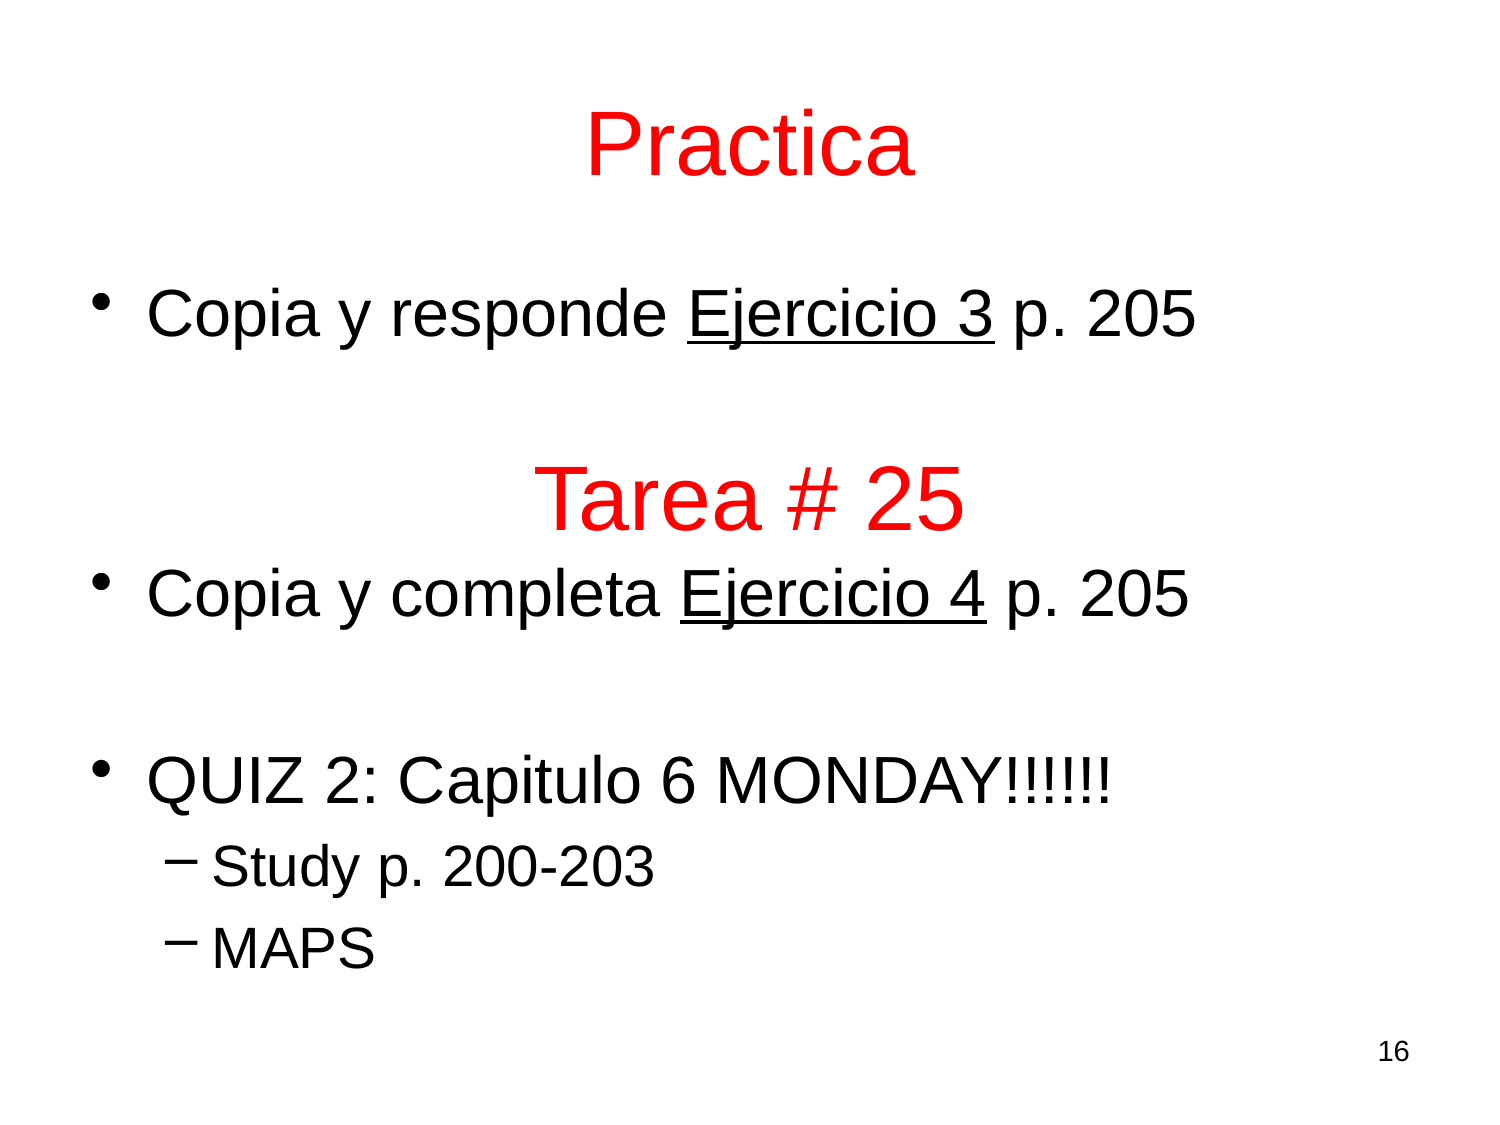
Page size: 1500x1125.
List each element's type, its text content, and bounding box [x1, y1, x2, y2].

title Practica [75, 45, 1425, 233]
list Copia y responde Ejercicio 3 p. 205 Copia y completa Ejercicio 4 p. 205 QUIZ 2: Capitulo 6 MONDAY!!!!!! Study p. 200-203 MAPS [75, 588, 1425, 1005]
text_box Tarea # 25 [74, 399, 1425, 588]
list Copia y responde Ejercicio 3 p. 205 Copia y completa Ejercicio 4 p. 205 QUIZ 2: Capitulo 6 MONDAY!!!!!! Study p. 200-203 MAPS [75, 262, 1425, 399]
slide_number 16 [1074, 1024, 1425, 1103]
